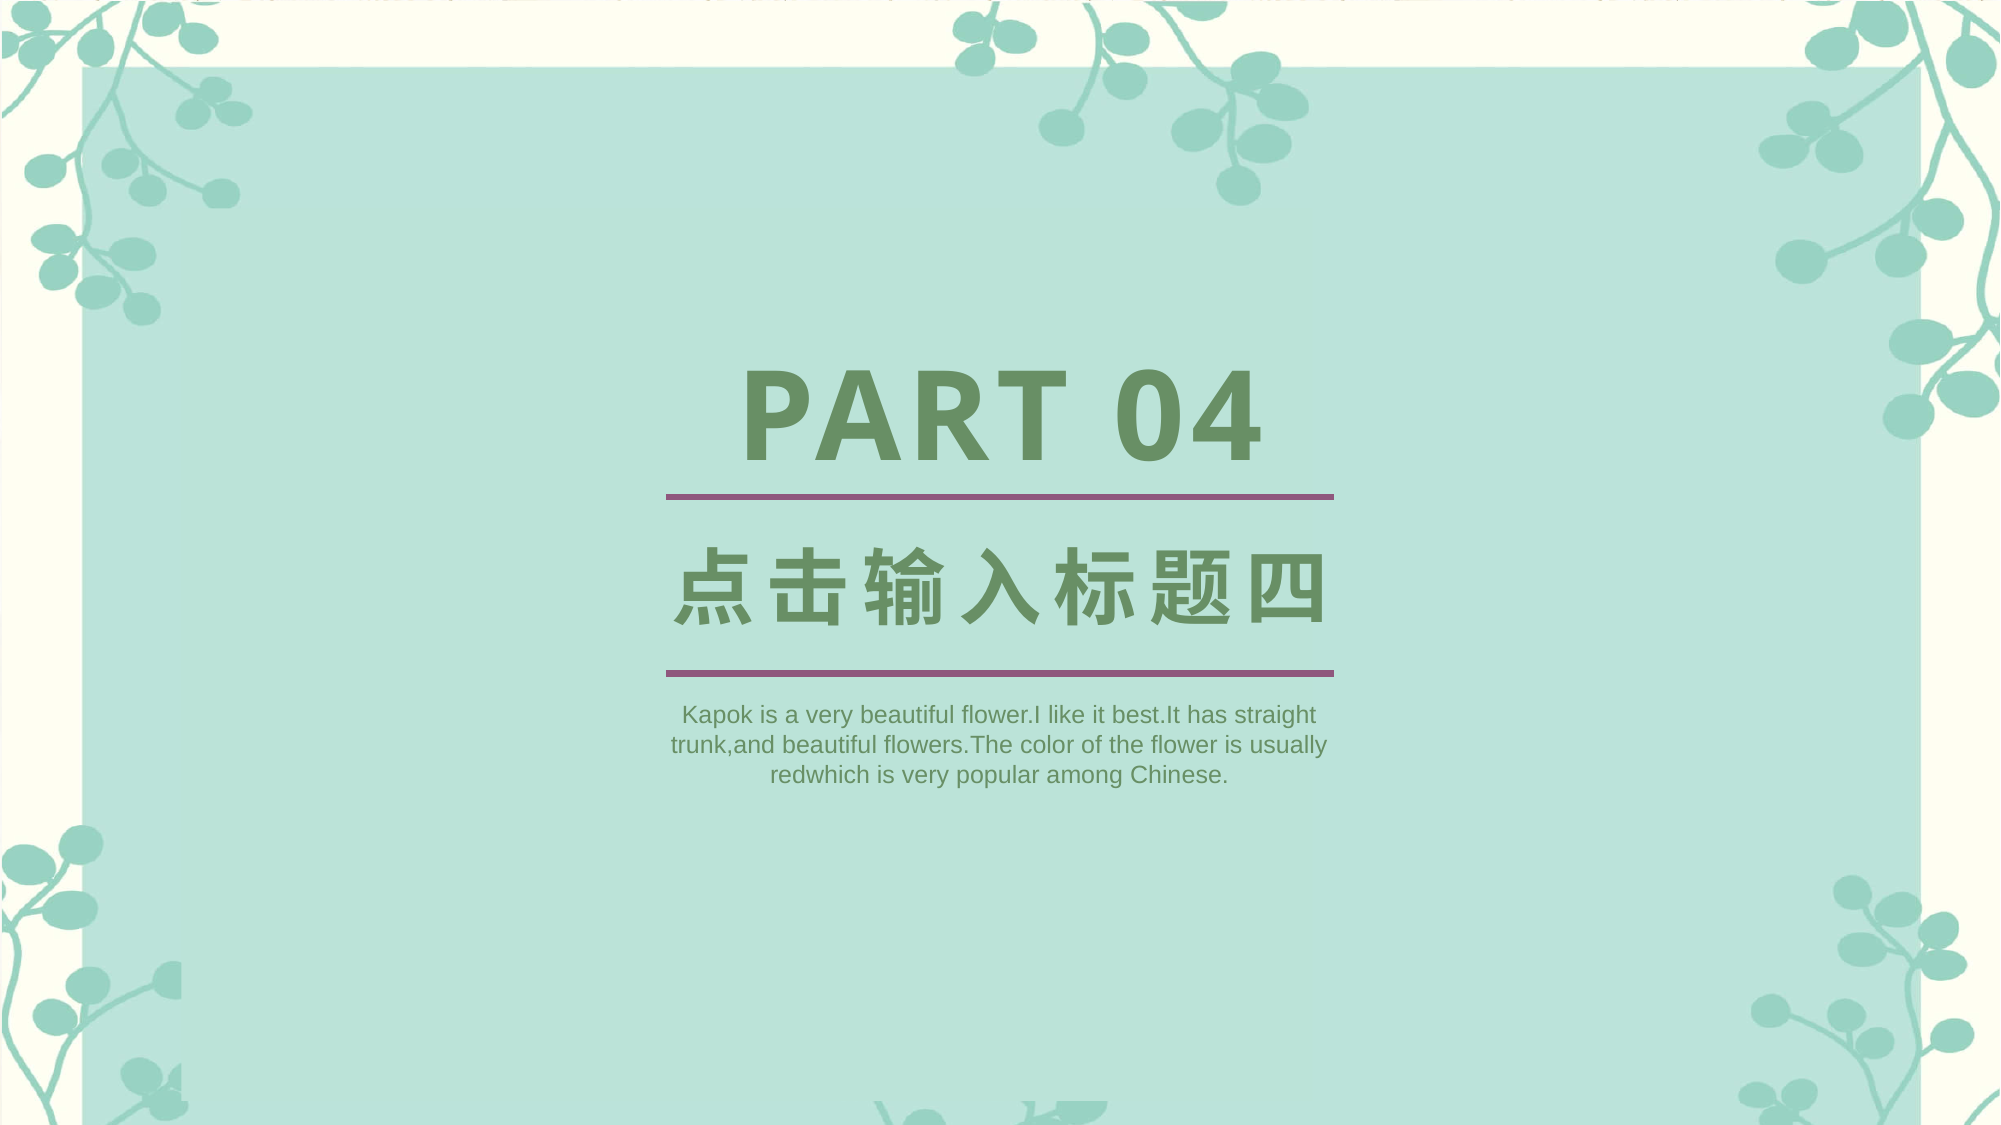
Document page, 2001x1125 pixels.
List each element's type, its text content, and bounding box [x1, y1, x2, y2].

text_box Kapok is a very beautiful flower.I like it best.It has straight trunk,and beautiful flowers.The color of the flower is usually redwhich is very popular among Chinese. [649, 690, 1351, 796]
text_box PART 04 [626, 327, 1373, 493]
text_box 点击输入标题四 [644, 527, 1356, 643]
picture [0, 0, 2001, 1125]
